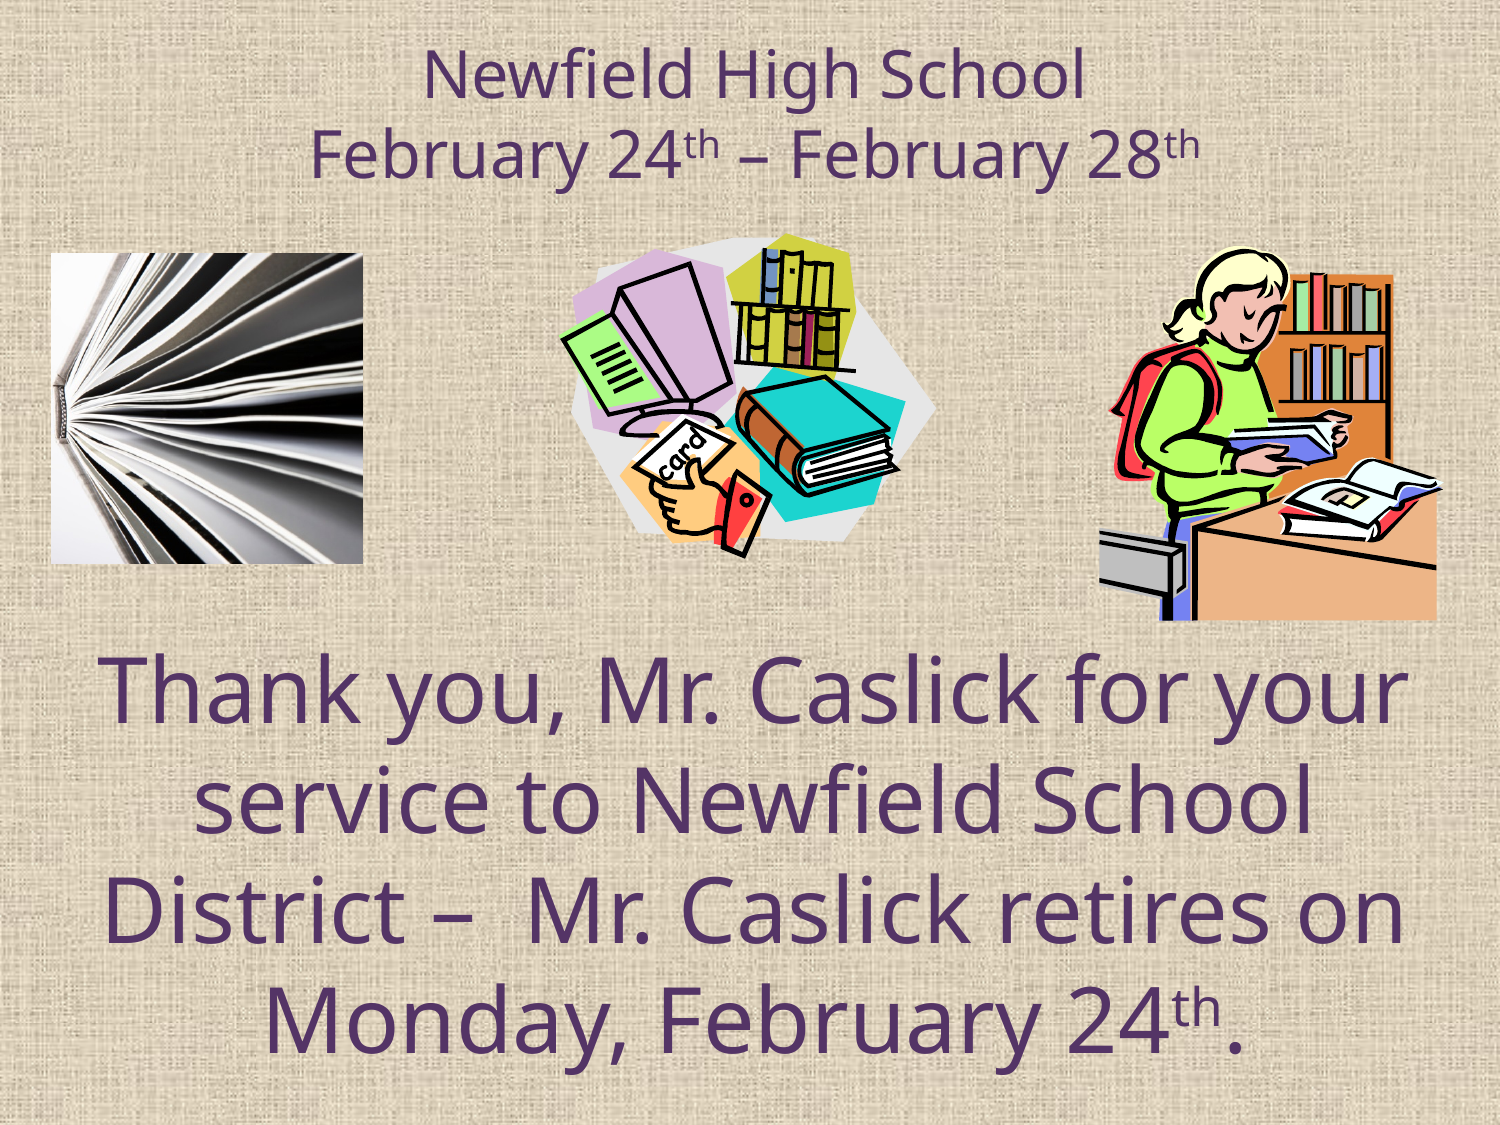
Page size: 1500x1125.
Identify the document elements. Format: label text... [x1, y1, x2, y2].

text_box [51, 22, 1364, 148]
text_box Thank you, Mr. Caslick for your service to Newfield School District – Mr. Caslick retires on Monday, February 24th. [73, 624, 1436, 1080]
picture [0, 0, 1500, 1125]
text_box Newfield High School February 24th – February 28th [293, 24, 1217, 200]
